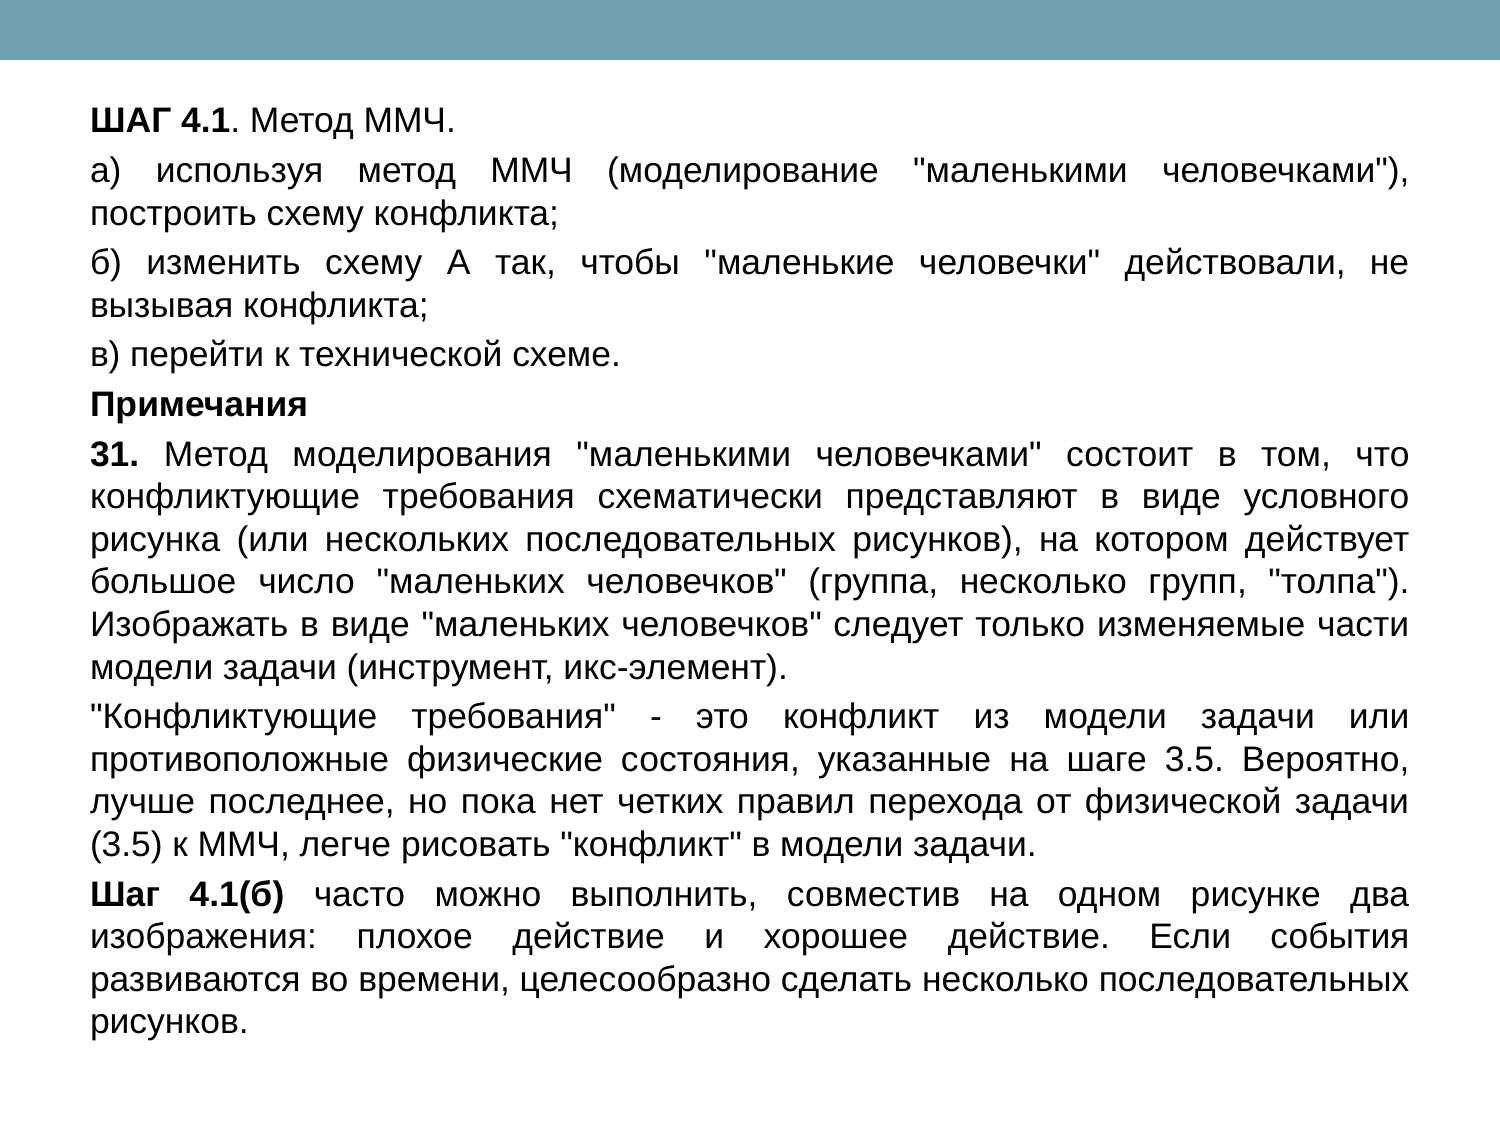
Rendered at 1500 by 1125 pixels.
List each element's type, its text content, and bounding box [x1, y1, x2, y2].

list ШАГ 4.1. Метод ММЧ. а) используя метод ММЧ (моделирование "маленькими человечками"), построить схему конфликта; б) изменить схему А так, чтобы "маленькие человечки" действовали, не вызывая конфликта; в) перейти к технической схеме. Примечания 31. Метод моделирования "маленькими человечками" состоит в том, что конфликтующие требования схематически представляют в виде условного рисунка (или нескольких последовательных рисунков), на котором действует большое число "маленьких человечков" (группа, несколько групп, "толпа"). Изображать в виде "маленьких человечков" следует только изменяемые части модели задачи (инструмент, икс-элемент). "Конфликтующие требования" - это конфликт из модели задачи или противоположные физические состояния, указанные на шаге 3.5. Вероятно, лучше последнее, но пока нет четких правил перехода от физической задачи (3.5) к ММЧ, легче рисовать "конфликт" в модели задачи. Шаг 4.1(б) часто можно выполнить, совместив на одном рисунке два изображения: плохое действие и хорошее действие. Если события развиваются во времени, целесообразно сделать несколько последовательных рисунков. [75, 90, 1425, 1063]
